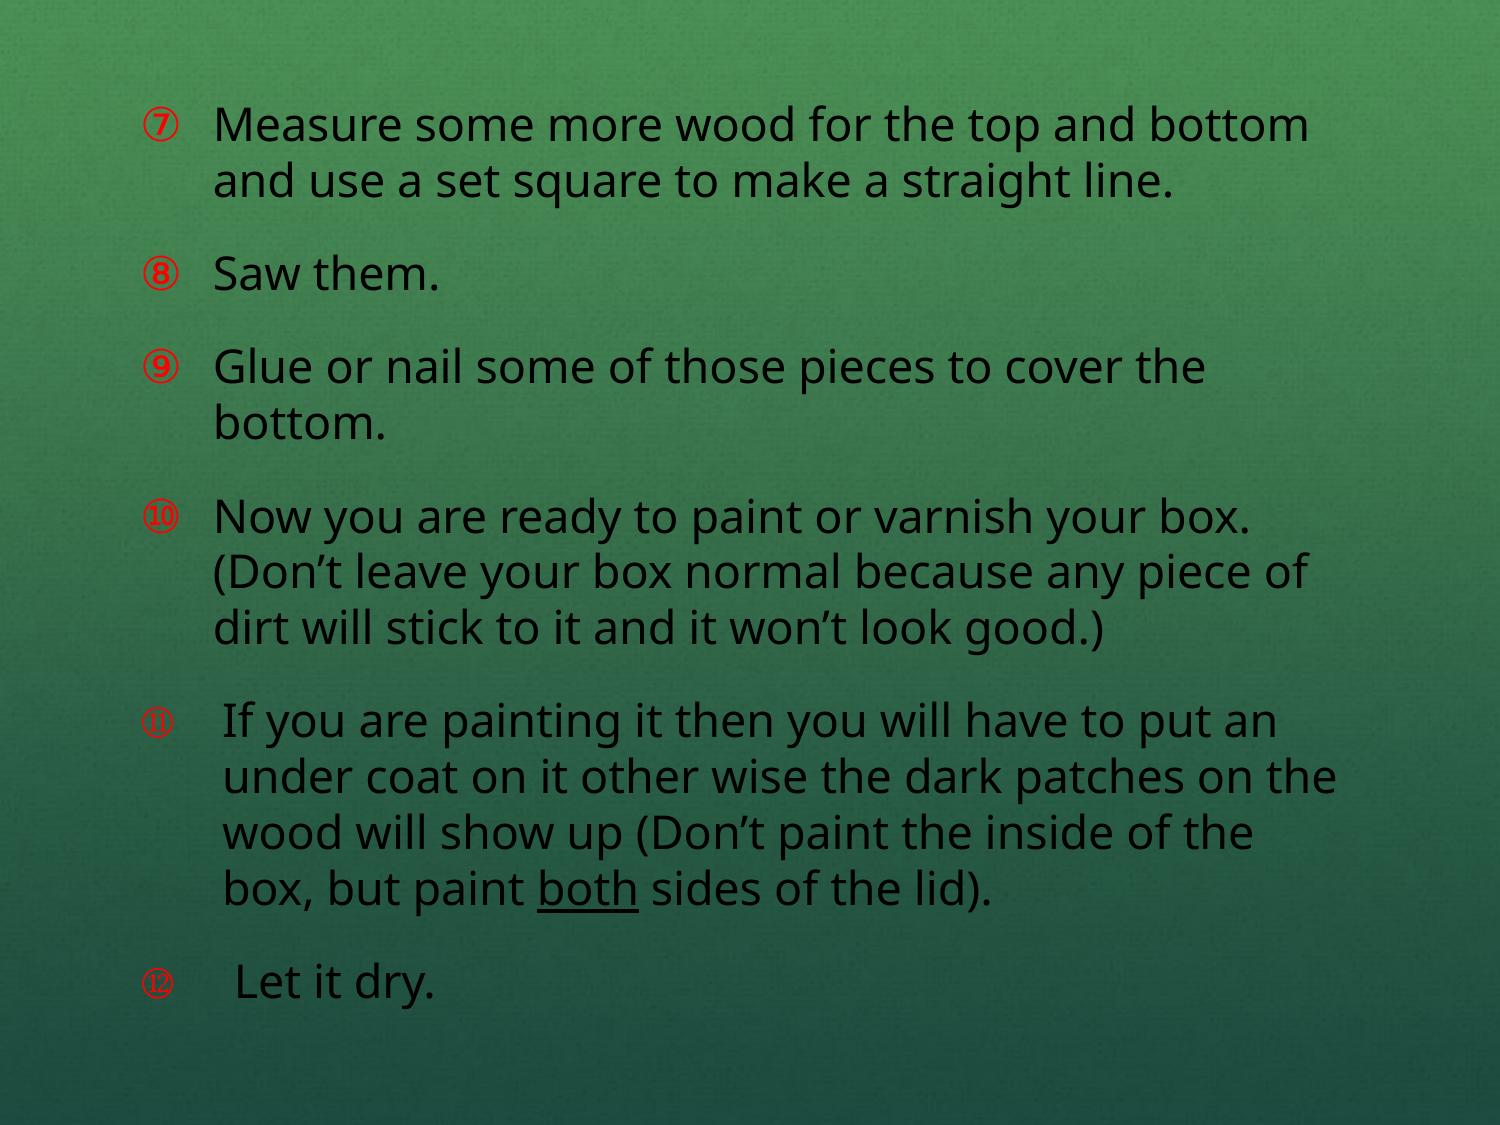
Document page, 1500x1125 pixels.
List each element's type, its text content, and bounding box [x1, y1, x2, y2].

picture [0, 0, 1500, 1125]
list Measure some more wood for the top and bottom and use a set square to make a straight line. Saw them. Glue or nail some of those pieces to cover the bottom. Now you are ready to paint or varnish your box. (Don’t leave your box normal because any piece of dirt will stick to it and it won’t look good.) If you are painting it then you will have to put an under coat on it other wise the dark patches on the wood will show up (Don’t paint the inside of the box, but paint both sides of the lid). Let it dry. [125, 87, 1374, 1026]
